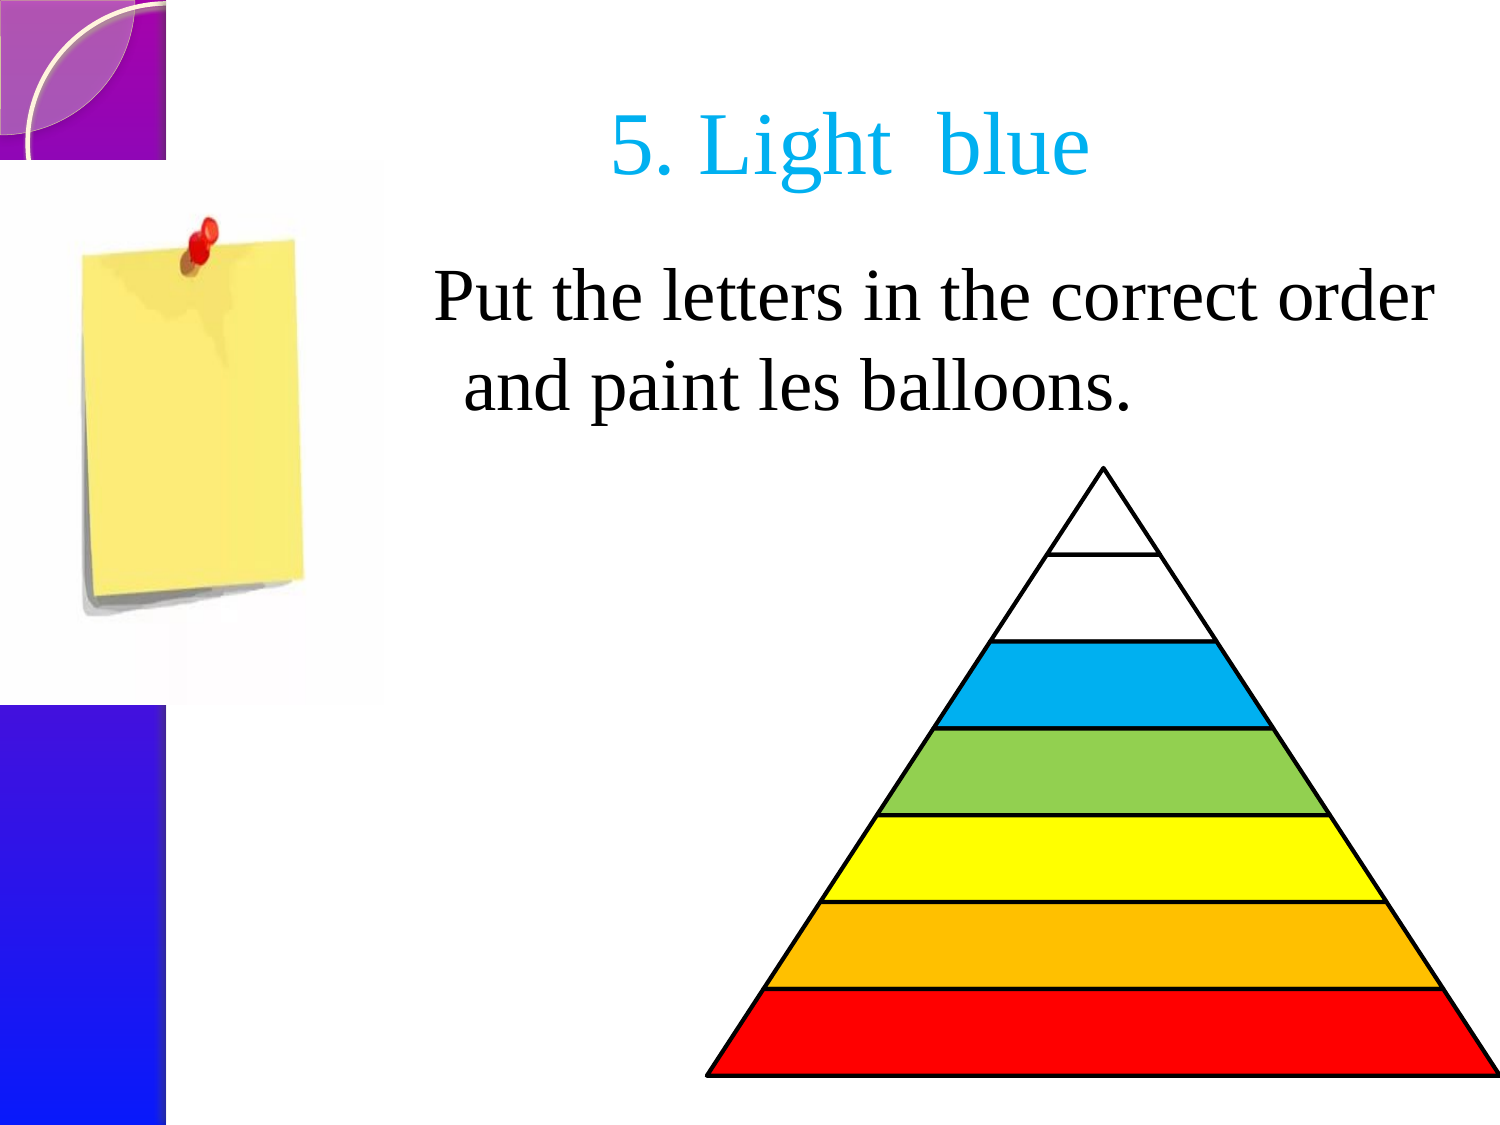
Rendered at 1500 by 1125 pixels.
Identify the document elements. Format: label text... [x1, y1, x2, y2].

picture [0, 160, 385, 705]
list Put the letters in the correct order and paint les balloons. [235, 237, 1466, 1025]
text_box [706, 467, 1500, 1076]
title 5. Light blue [235, 45, 1466, 233]
